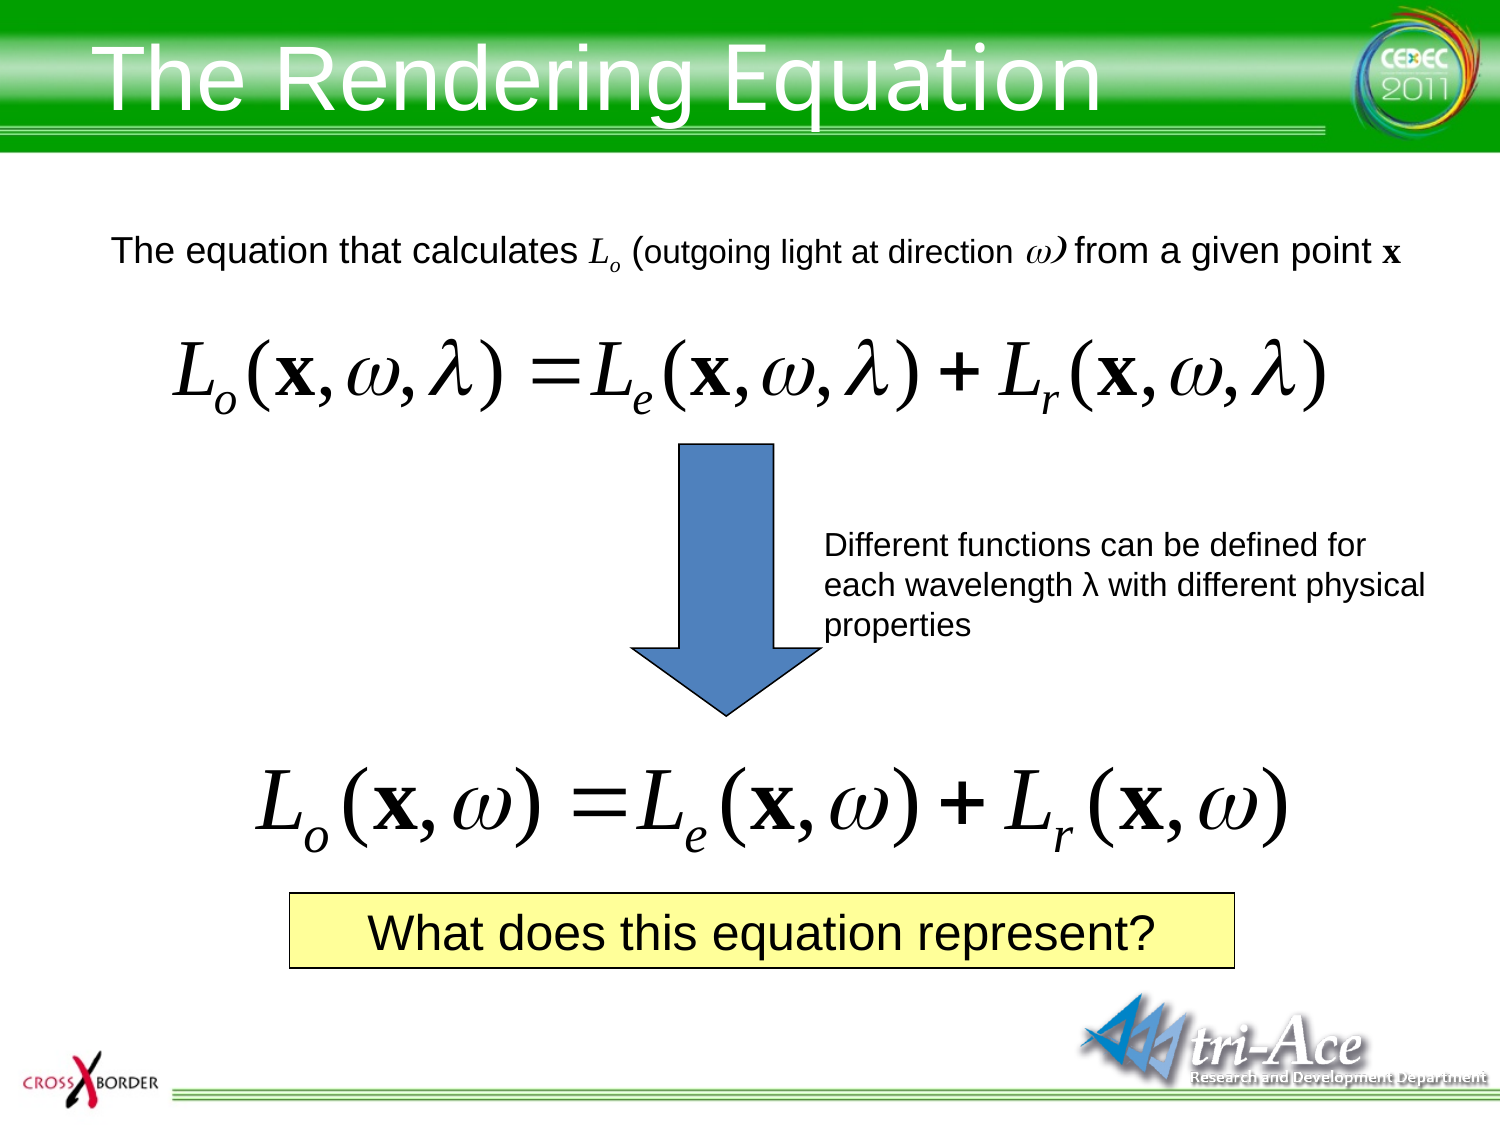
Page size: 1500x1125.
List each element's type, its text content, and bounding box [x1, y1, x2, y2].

text_box The equation that calculates Lo (outgoing light at direction w) from a given point x [53, 218, 1459, 285]
text_box [631, 444, 821, 717]
text_box What does this equation represent? [289, 893, 1235, 968]
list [159, 314, 1342, 436]
picture [0, 987, 1500, 1125]
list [239, 739, 1306, 875]
title The Rendering Equation [74, 7, 1426, 140]
text_box Different functions can be defined for each wavelength λ with different physical properties [809, 515, 1459, 651]
picture [0, 0, 1500, 155]
